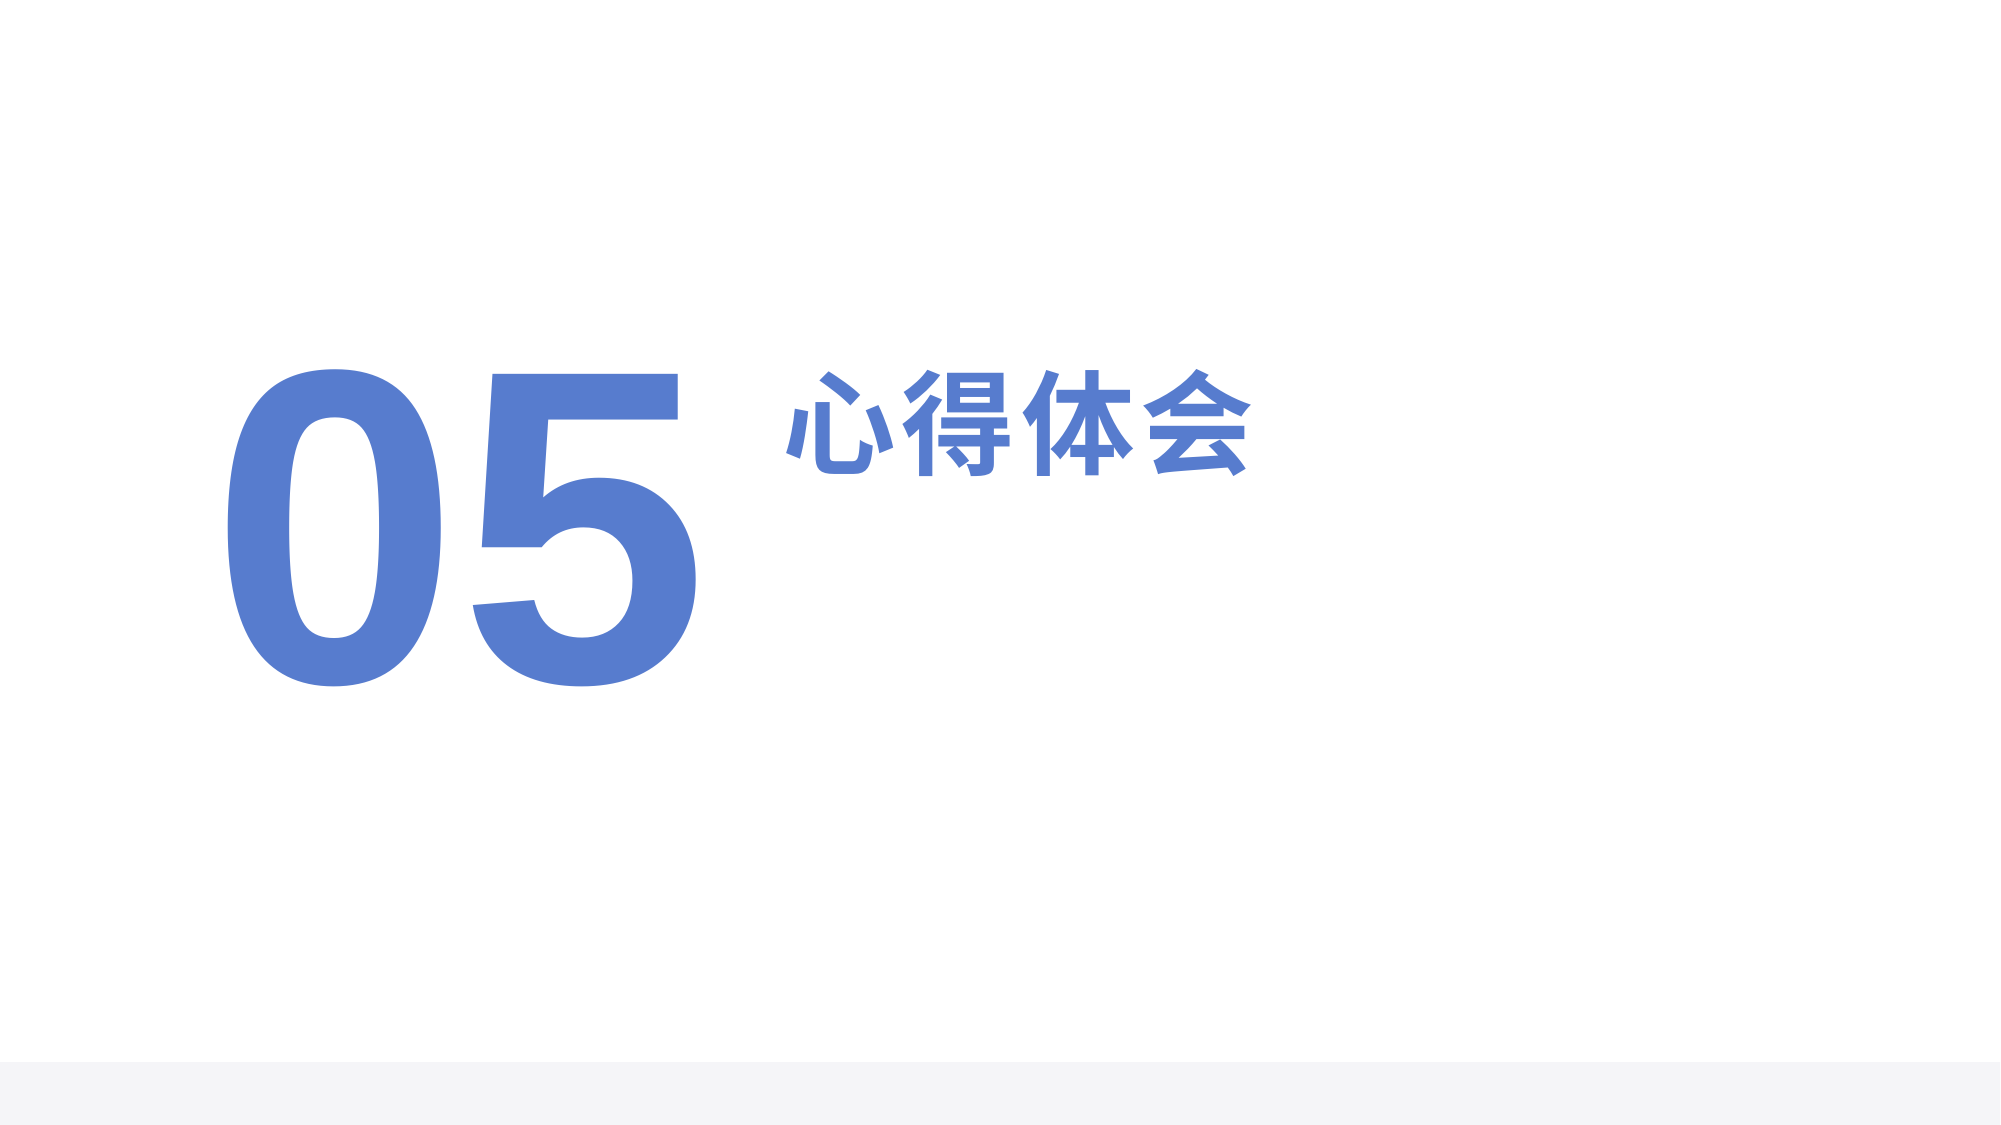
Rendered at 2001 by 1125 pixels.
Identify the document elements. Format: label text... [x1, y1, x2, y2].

title 心得体会 [767, 337, 1792, 490]
text_box 05 [185, 217, 735, 789]
